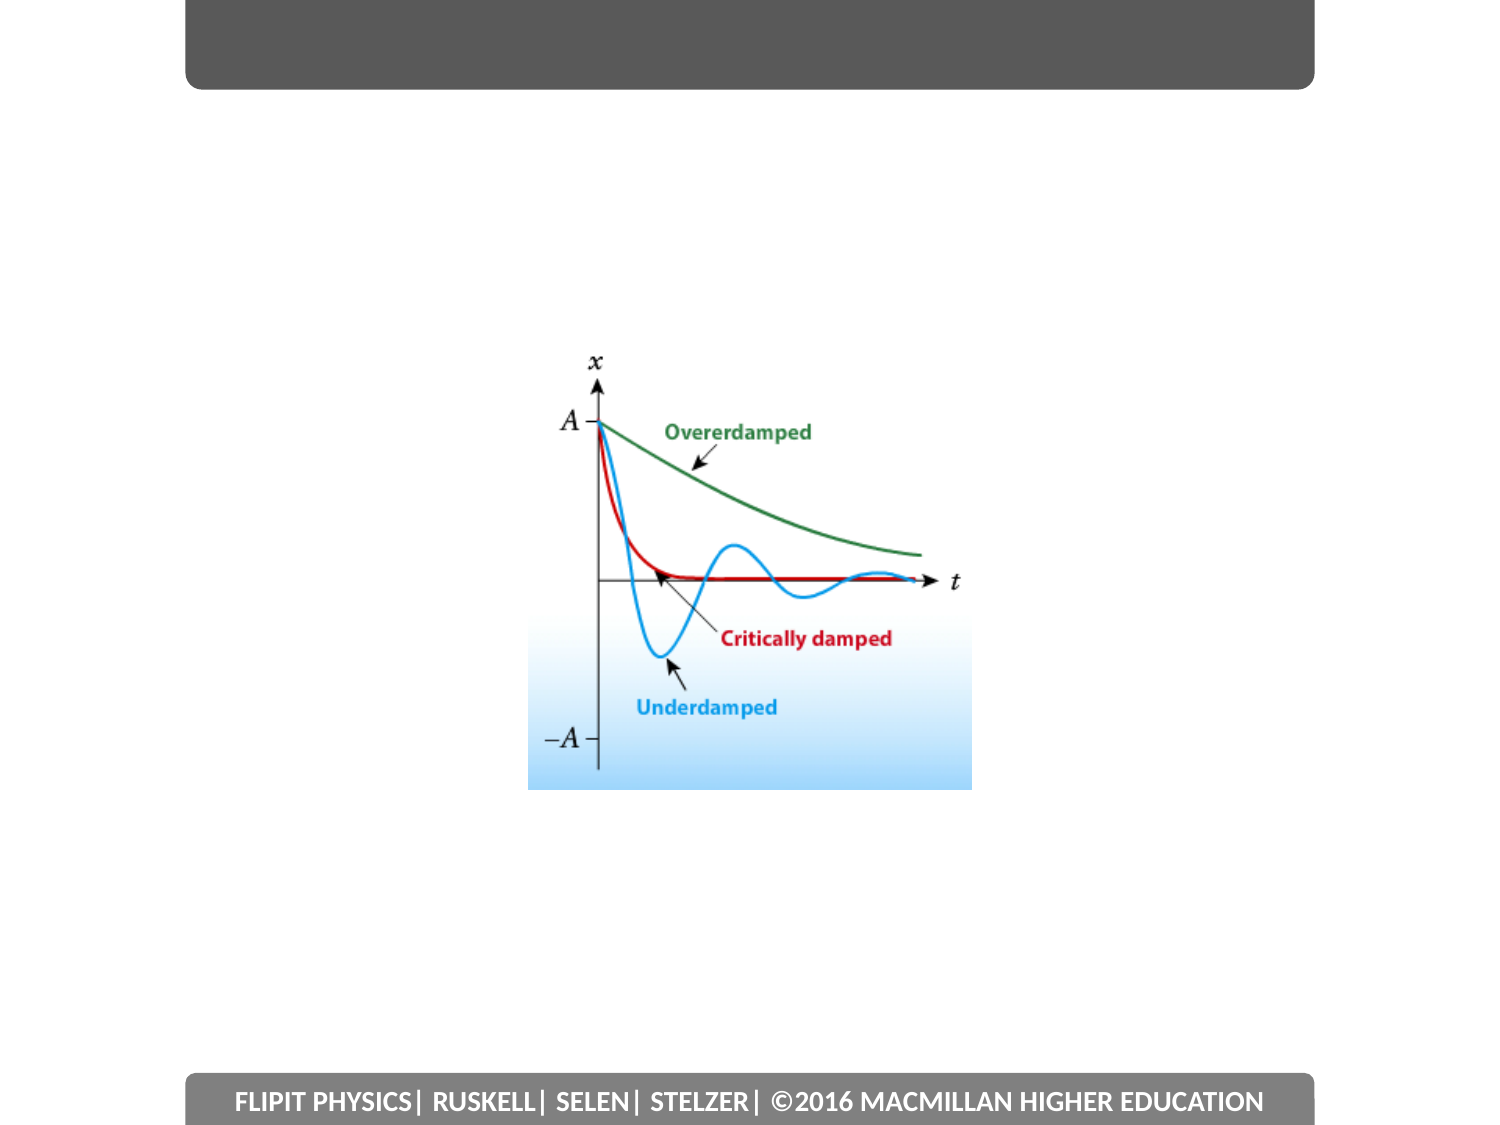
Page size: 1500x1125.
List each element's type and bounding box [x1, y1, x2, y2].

picture [527, 334, 973, 791]
text_box [185, 0, 1315, 90]
text_box [187, 1074, 1313, 1125]
